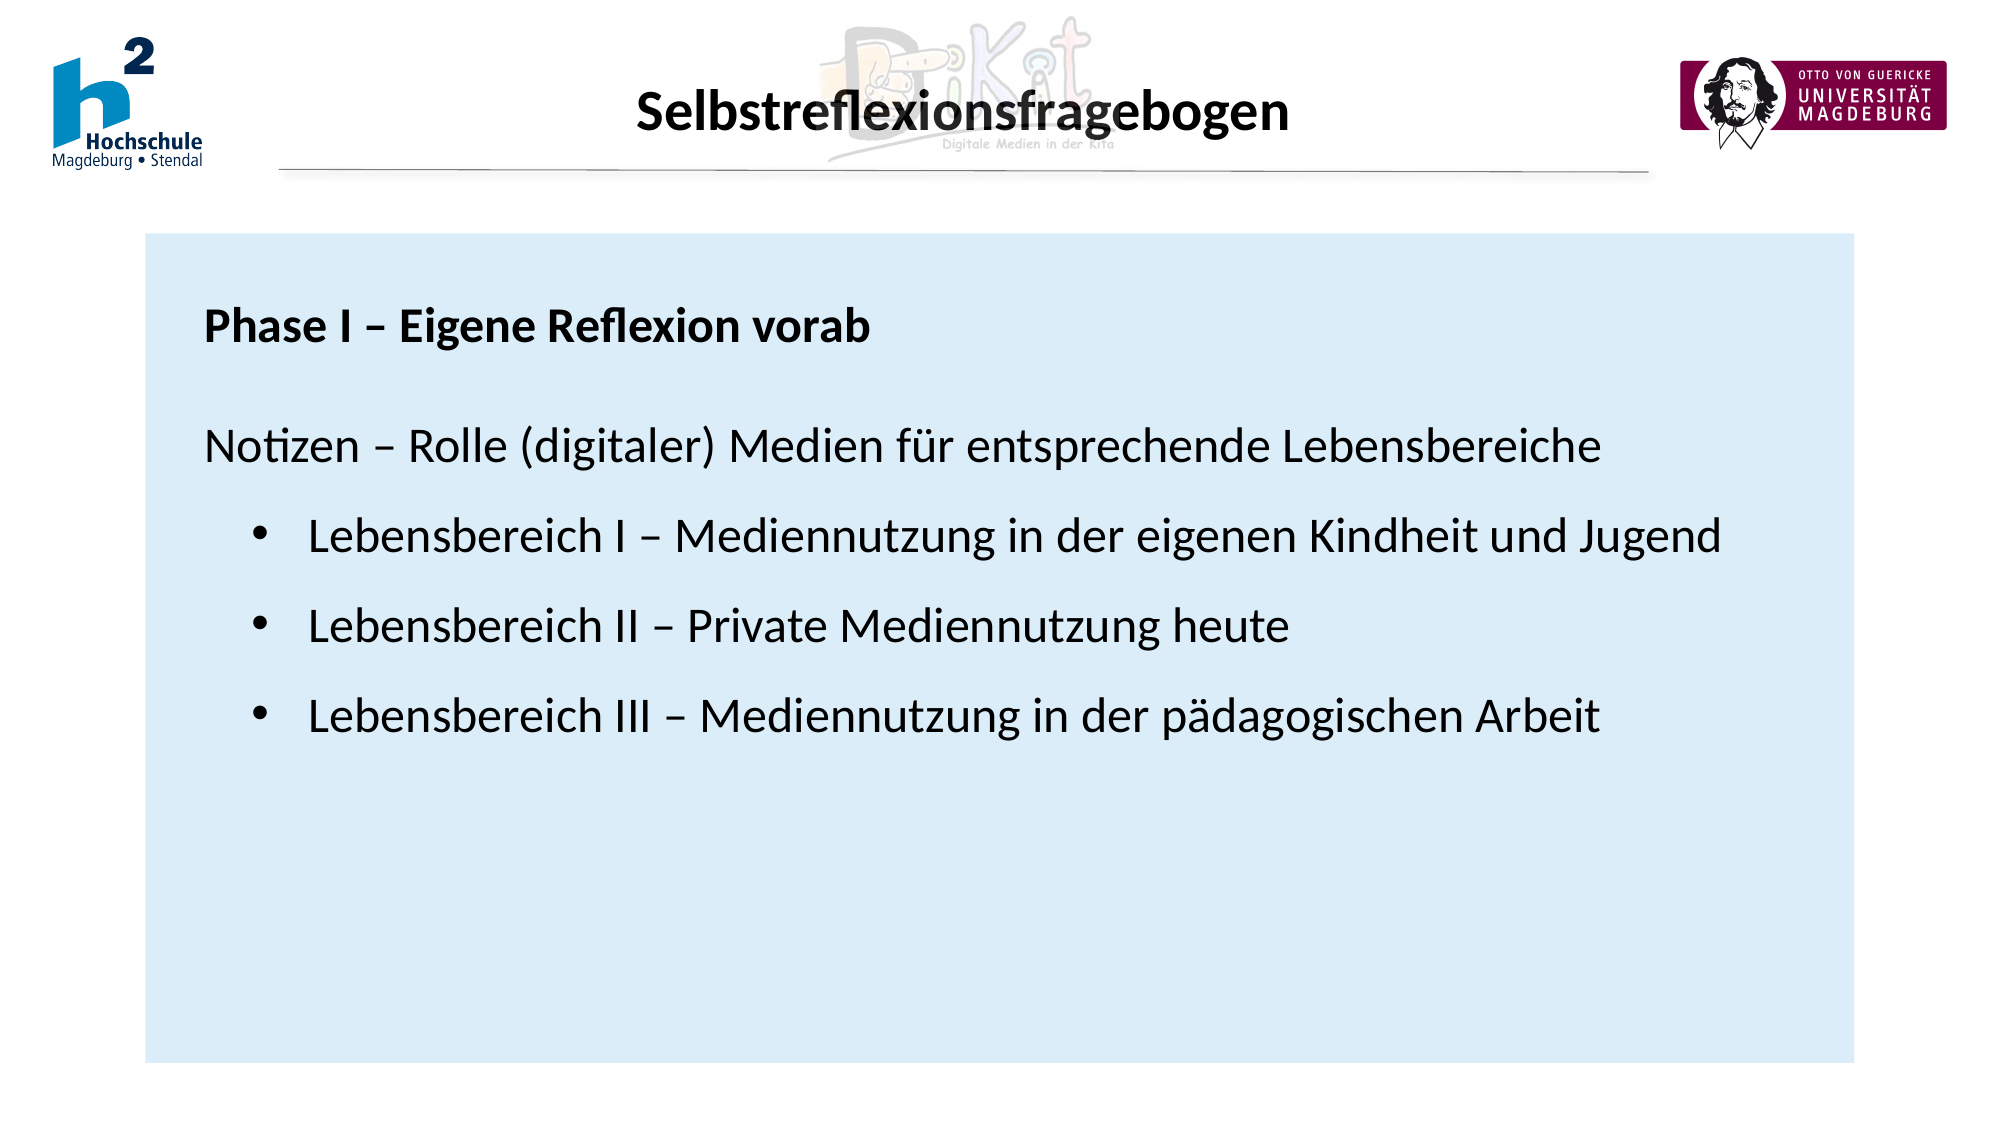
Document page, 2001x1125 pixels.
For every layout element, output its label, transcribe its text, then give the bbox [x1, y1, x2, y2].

text_box Selbstreflexionsfragebogen [278, 65, 811, 150]
picture [1680, 57, 1947, 150]
picture [53, 37, 202, 170]
text_box [142, 233, 1868, 1063]
picture [816, 14, 1119, 170]
text_box Selbstreflexionsfragebogen [1122, 65, 1649, 150]
